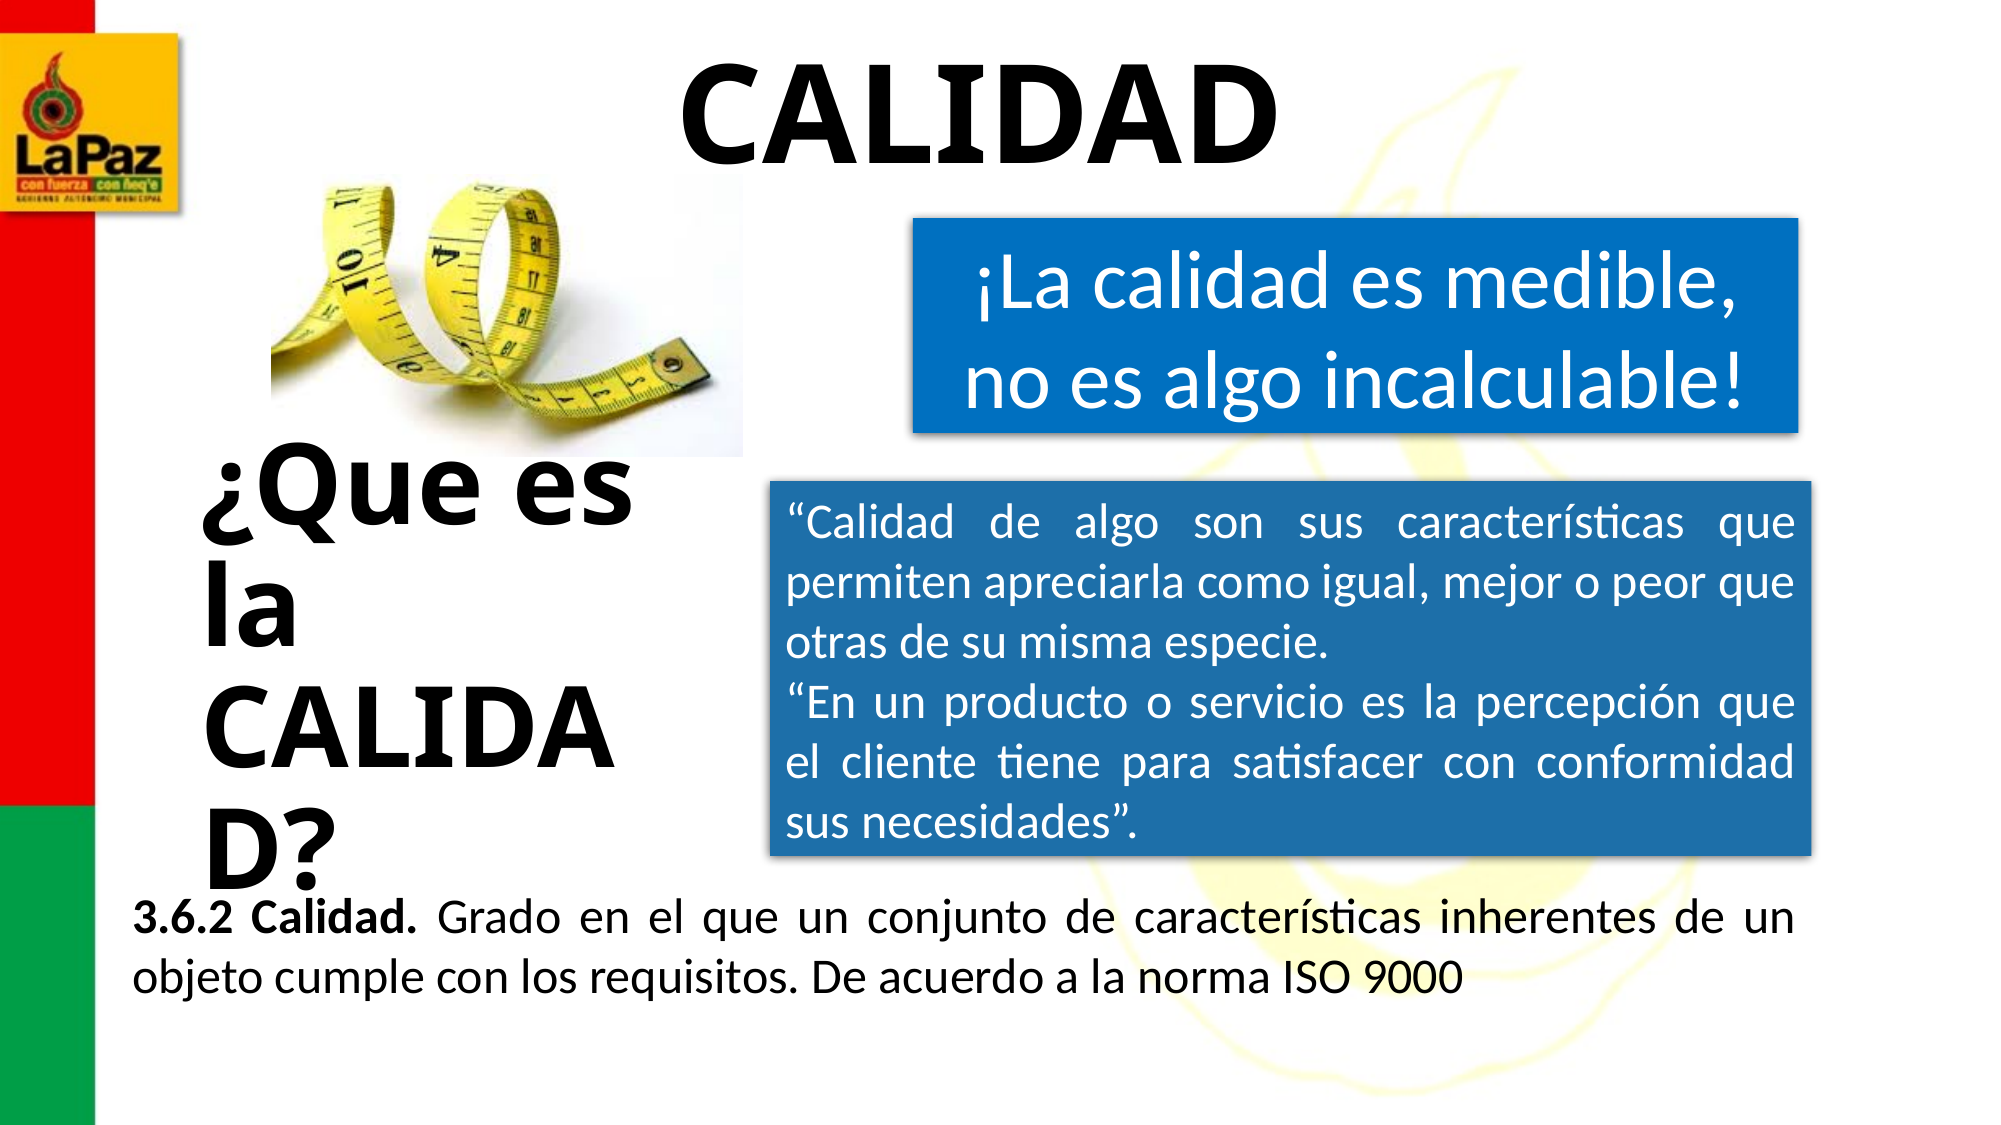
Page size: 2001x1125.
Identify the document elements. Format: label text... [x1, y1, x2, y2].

picture [0, 0, 2001, 1125]
text_box ¿Que es la CALIDAD? [185, 614, 696, 727]
title CALIDAD [117, 62, 1843, 175]
text_box 3.6.2 Calidad. Grado en el que un conjunto de características inherentes de un objeto cumple con los requisitos. De acuerdo a la norma ISO 9000 [117, 875, 1812, 1071]
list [271, 174, 743, 457]
text_box ¡La calidad es medible, no es algo incalculable! [912, 218, 1799, 433]
text_box “Calidad de algo son sus características que permiten apreciarla como igual, mejor o peor que otras de su misma especie. “En un producto o servicio es la percepción que el cliente tiene para satisfacer con conformidad sus necesidades”. [770, 481, 1812, 856]
